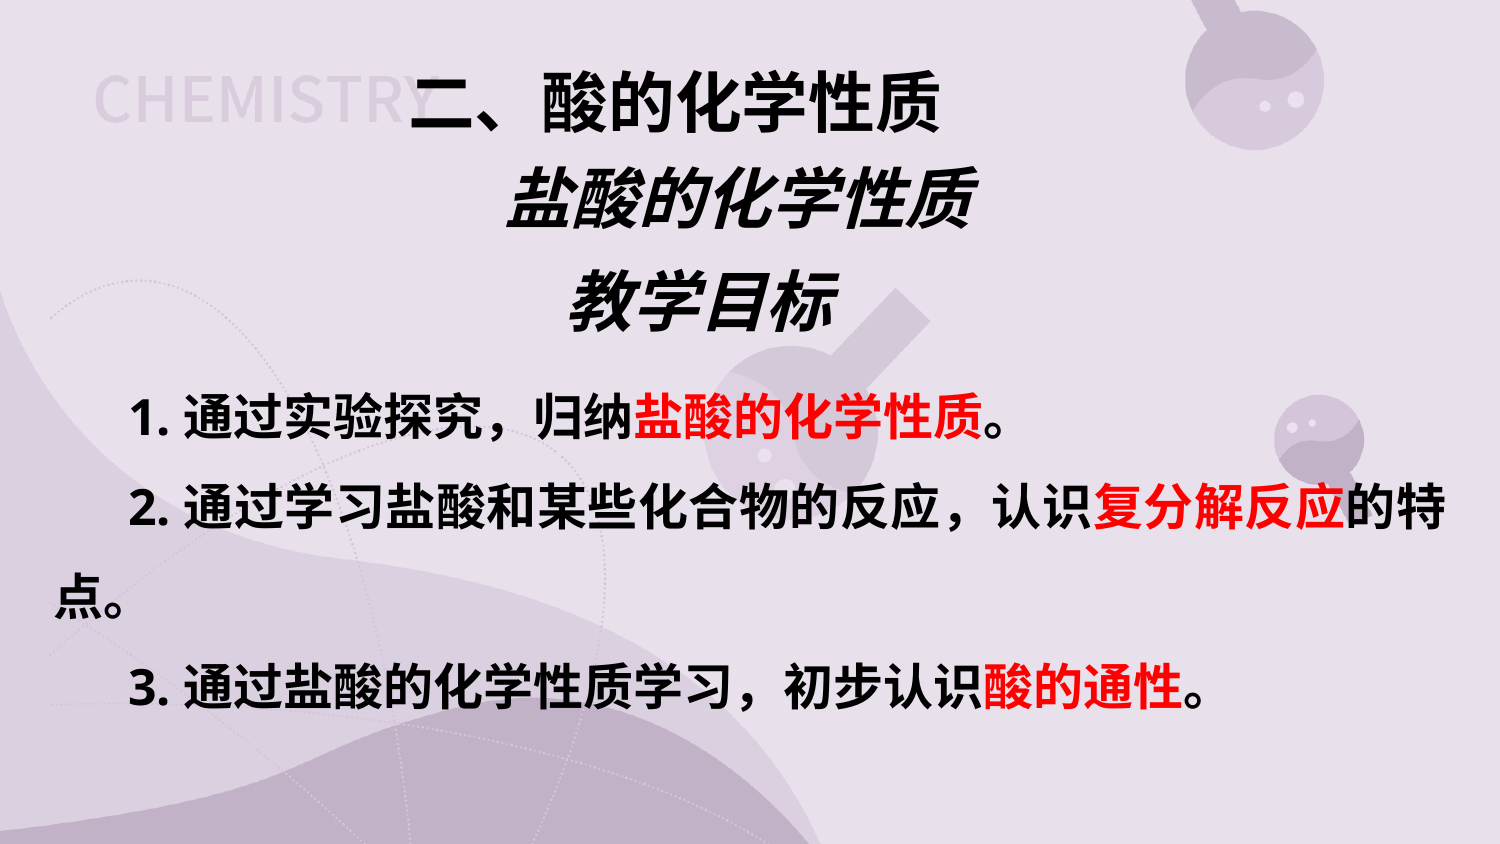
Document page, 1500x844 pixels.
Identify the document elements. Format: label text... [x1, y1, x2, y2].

text_box 教学目标 [551, 252, 848, 347]
text_box 1.通过实验探究，归纳盐酸的化学性质。 2.通过学习盐酸和某些化合物的反应，认识复分解反应的特点。 3.通过盐酸的化学性质学习，初步认识酸的通性。 [38, 347, 1462, 753]
text_box 盐酸的化学性质 [443, 149, 987, 244]
picture [0, 0, 1500, 844]
text_box 二、酸的化学性质 [393, 53, 957, 148]
